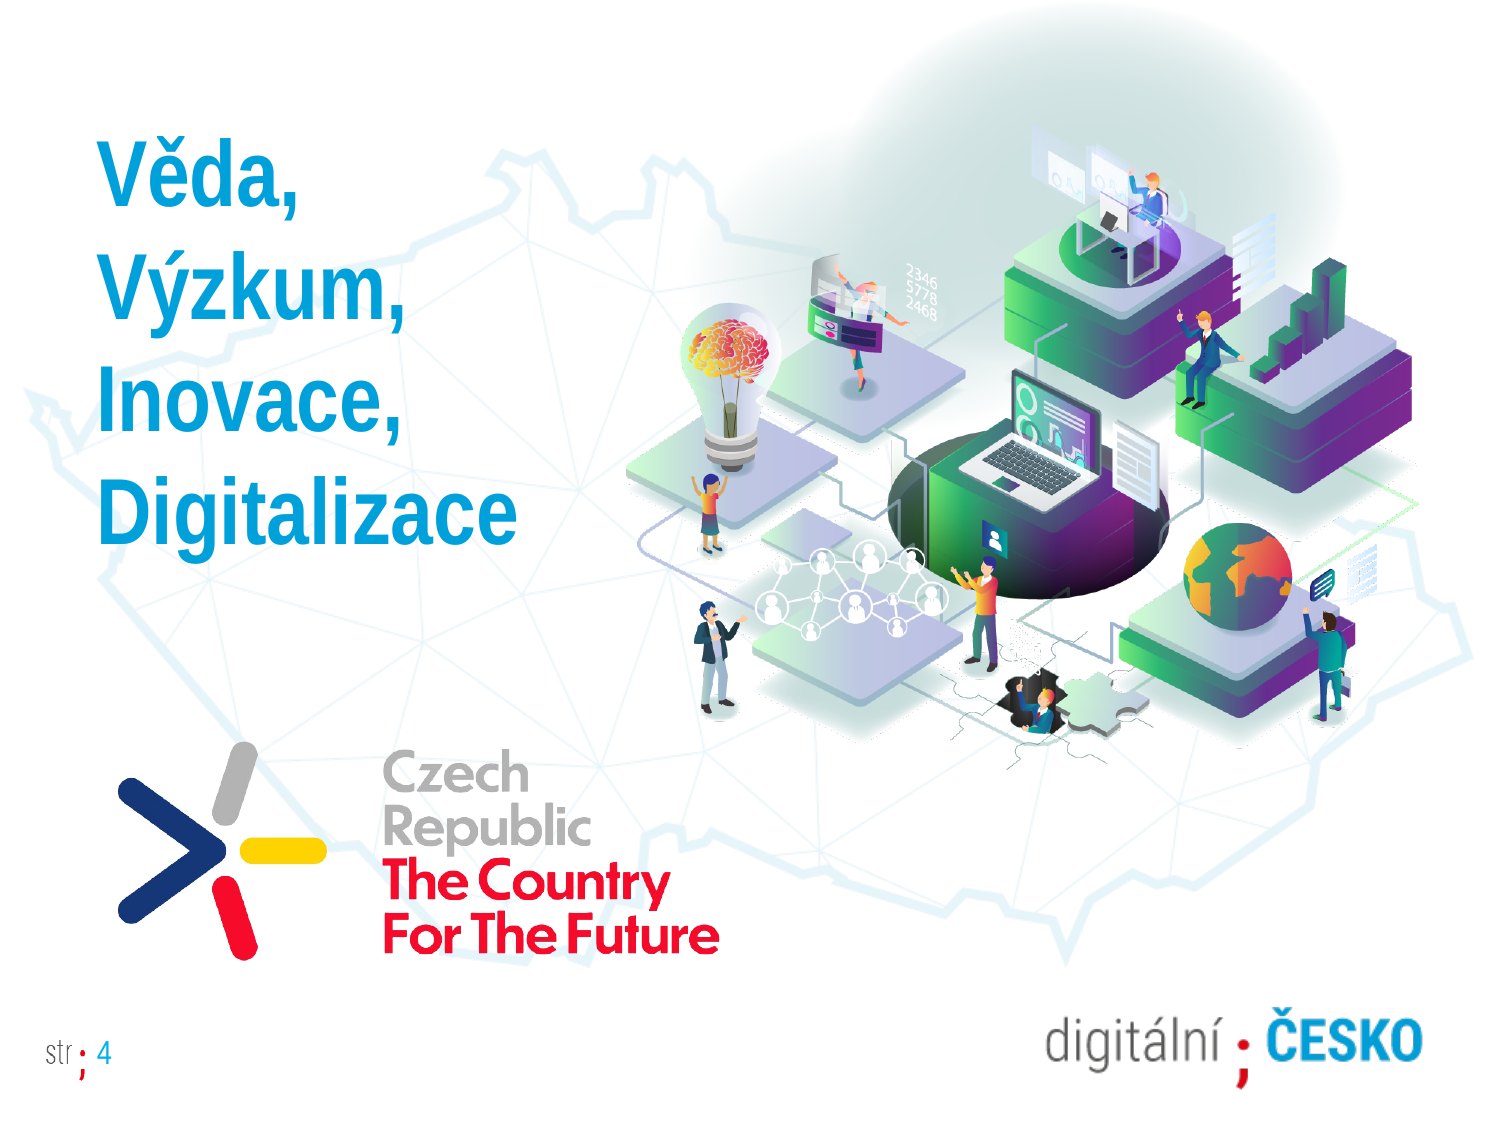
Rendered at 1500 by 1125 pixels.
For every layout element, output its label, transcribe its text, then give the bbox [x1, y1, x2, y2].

text_box Věda, Výzkum, Inovace, Digitalizace [81, 105, 600, 571]
picture [0, 0, 1500, 1125]
